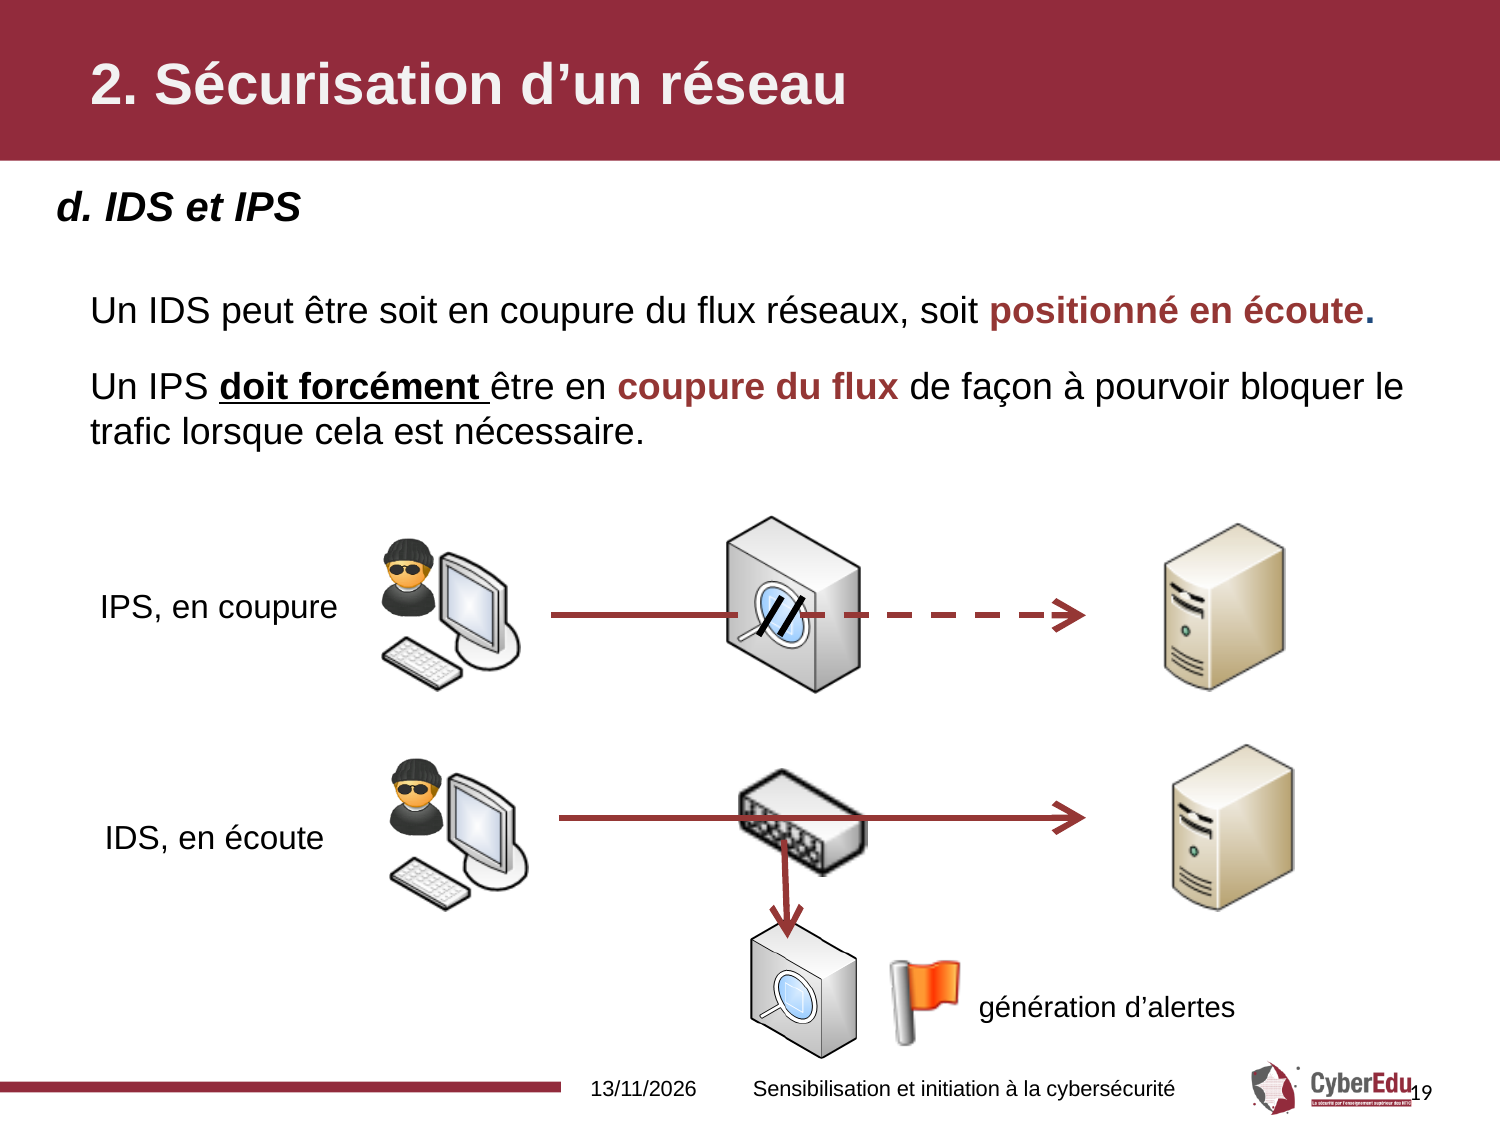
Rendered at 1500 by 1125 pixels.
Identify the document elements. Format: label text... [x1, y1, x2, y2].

list Un IDS peut être soit en coupure du flux réseaux, soit positionné en écoute. Un IPS doit forcément être en coupure du flux de façon à pourvoir bloquer le trafic lorsque cela est nécessaire. [75, 278, 1425, 1035]
text_box d. IDS et IPS [41, 172, 1471, 268]
text_box IDS, en écoute [89, 808, 374, 864]
footer Sensibilisation et initiation à la cybersécurité [738, 1066, 1236, 1118]
text_box IPS, en coupure [85, 577, 370, 633]
title 2. Sécurisation d’un réseau [75, 1, 1425, 161]
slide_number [561, 1066, 727, 1118]
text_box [376, 514, 1287, 694]
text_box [384, 742, 1313, 1059]
picture [1246, 1060, 1412, 1115]
